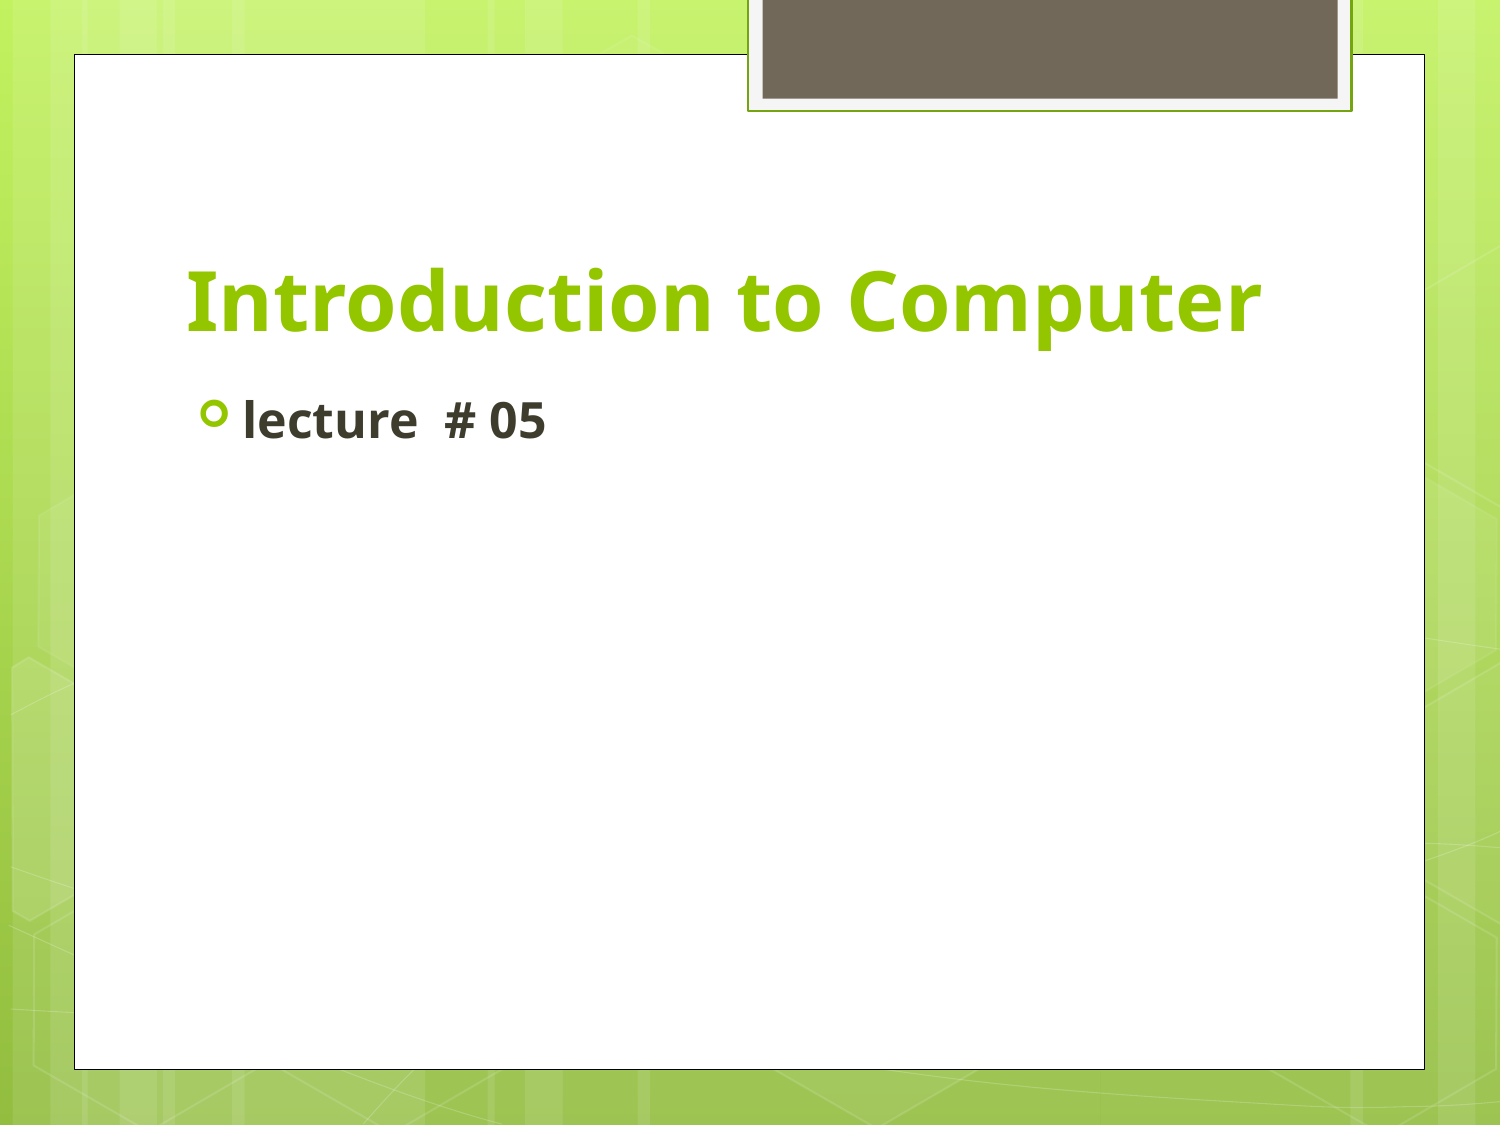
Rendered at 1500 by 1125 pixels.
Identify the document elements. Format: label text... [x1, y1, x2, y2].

list lecture # 05 [171, 381, 1283, 957]
title Introduction to Computer [171, 168, 1324, 357]
